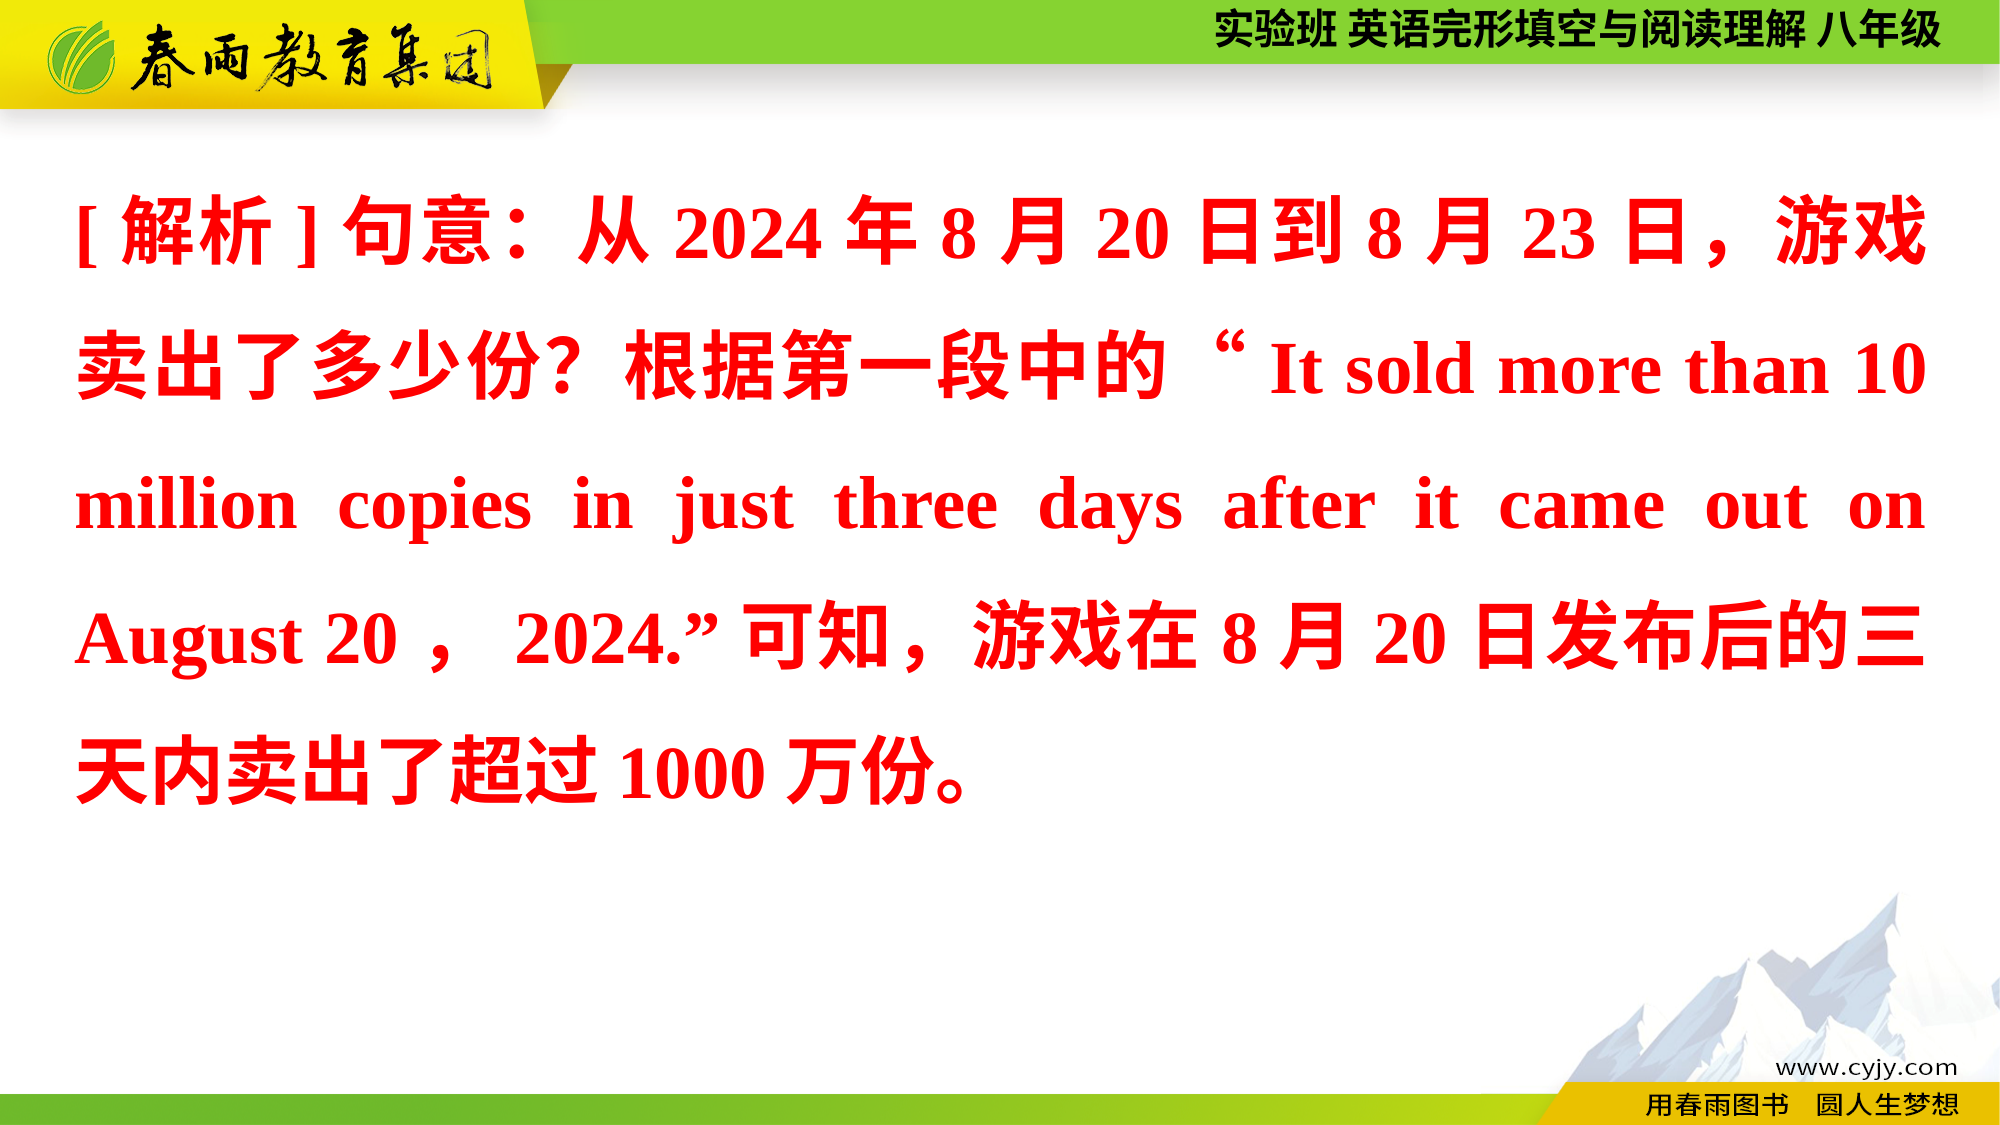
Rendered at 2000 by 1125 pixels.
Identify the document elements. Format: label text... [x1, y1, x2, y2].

picture [0, 0, 2000, 1125]
text_box [解析]句意：从2024年8月20日到8月23日，游戏卖出了多少份？根据第一段中的“It sold more than 10 million copies in just three days after it came out on August 20，2024.”可知，游戏在8月20日发布后的三天内卖出了超过1000万份。 [59, 130, 1944, 821]
